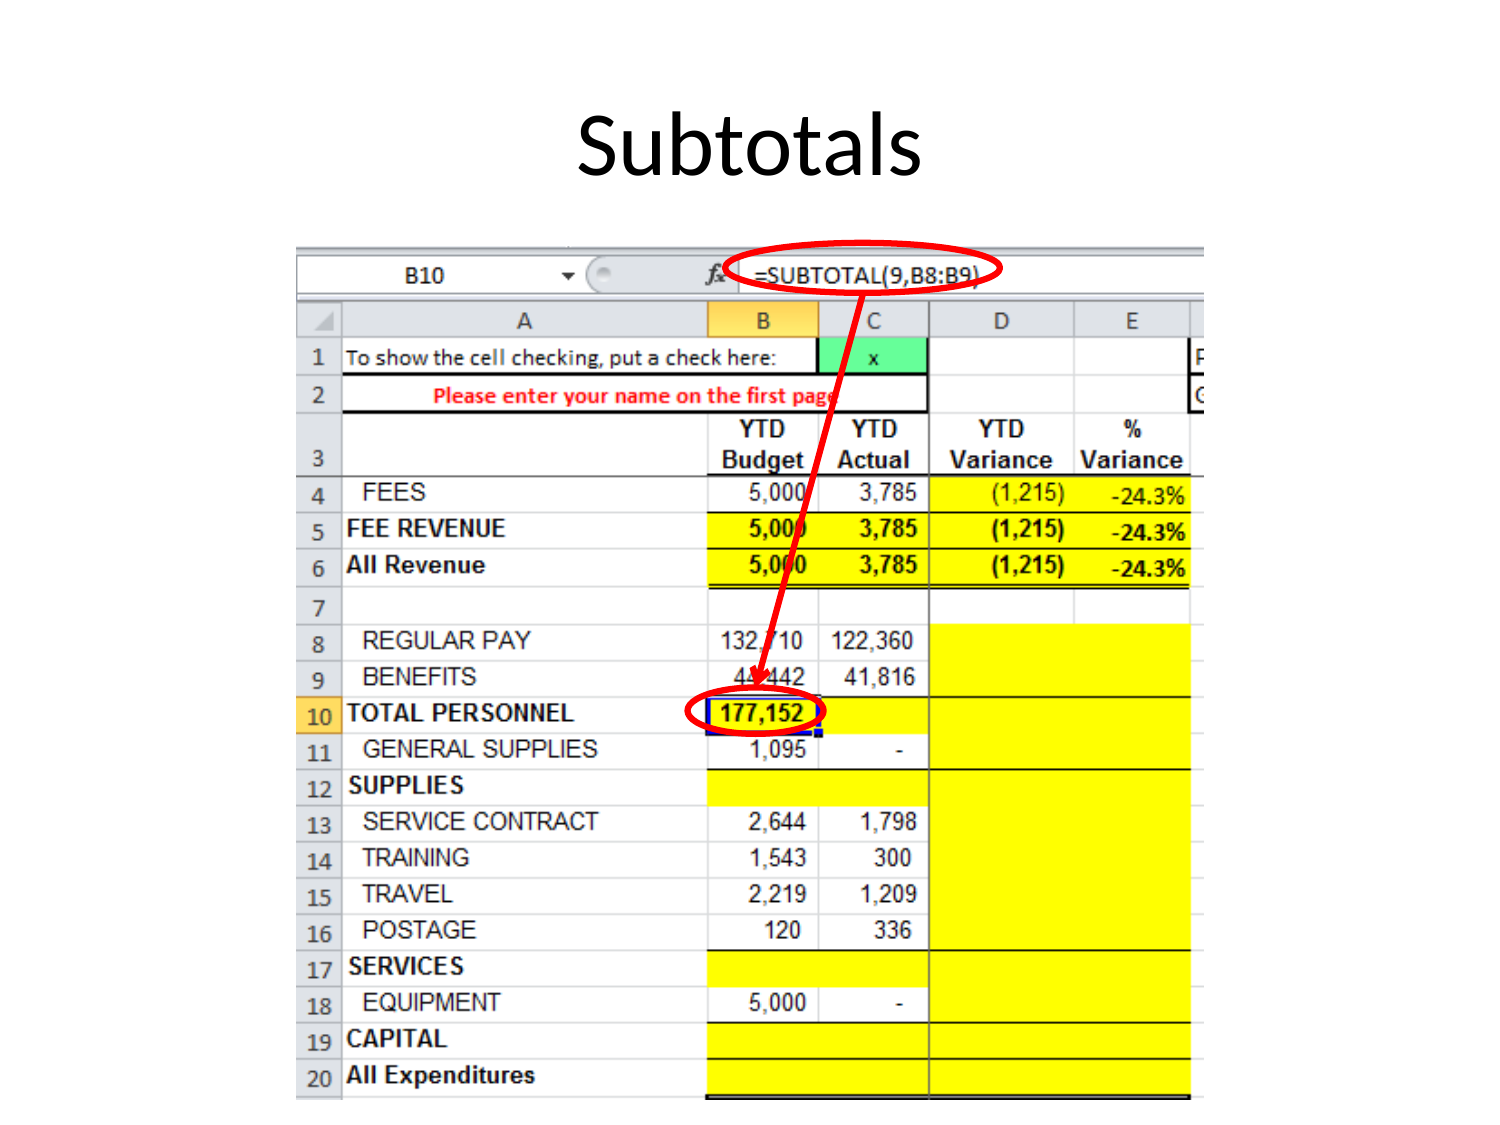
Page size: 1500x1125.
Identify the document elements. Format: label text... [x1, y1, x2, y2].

title Subtotals [75, 45, 1425, 233]
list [296, 246, 1204, 1101]
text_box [755, 295, 863, 688]
text_box [785, 240, 940, 245]
